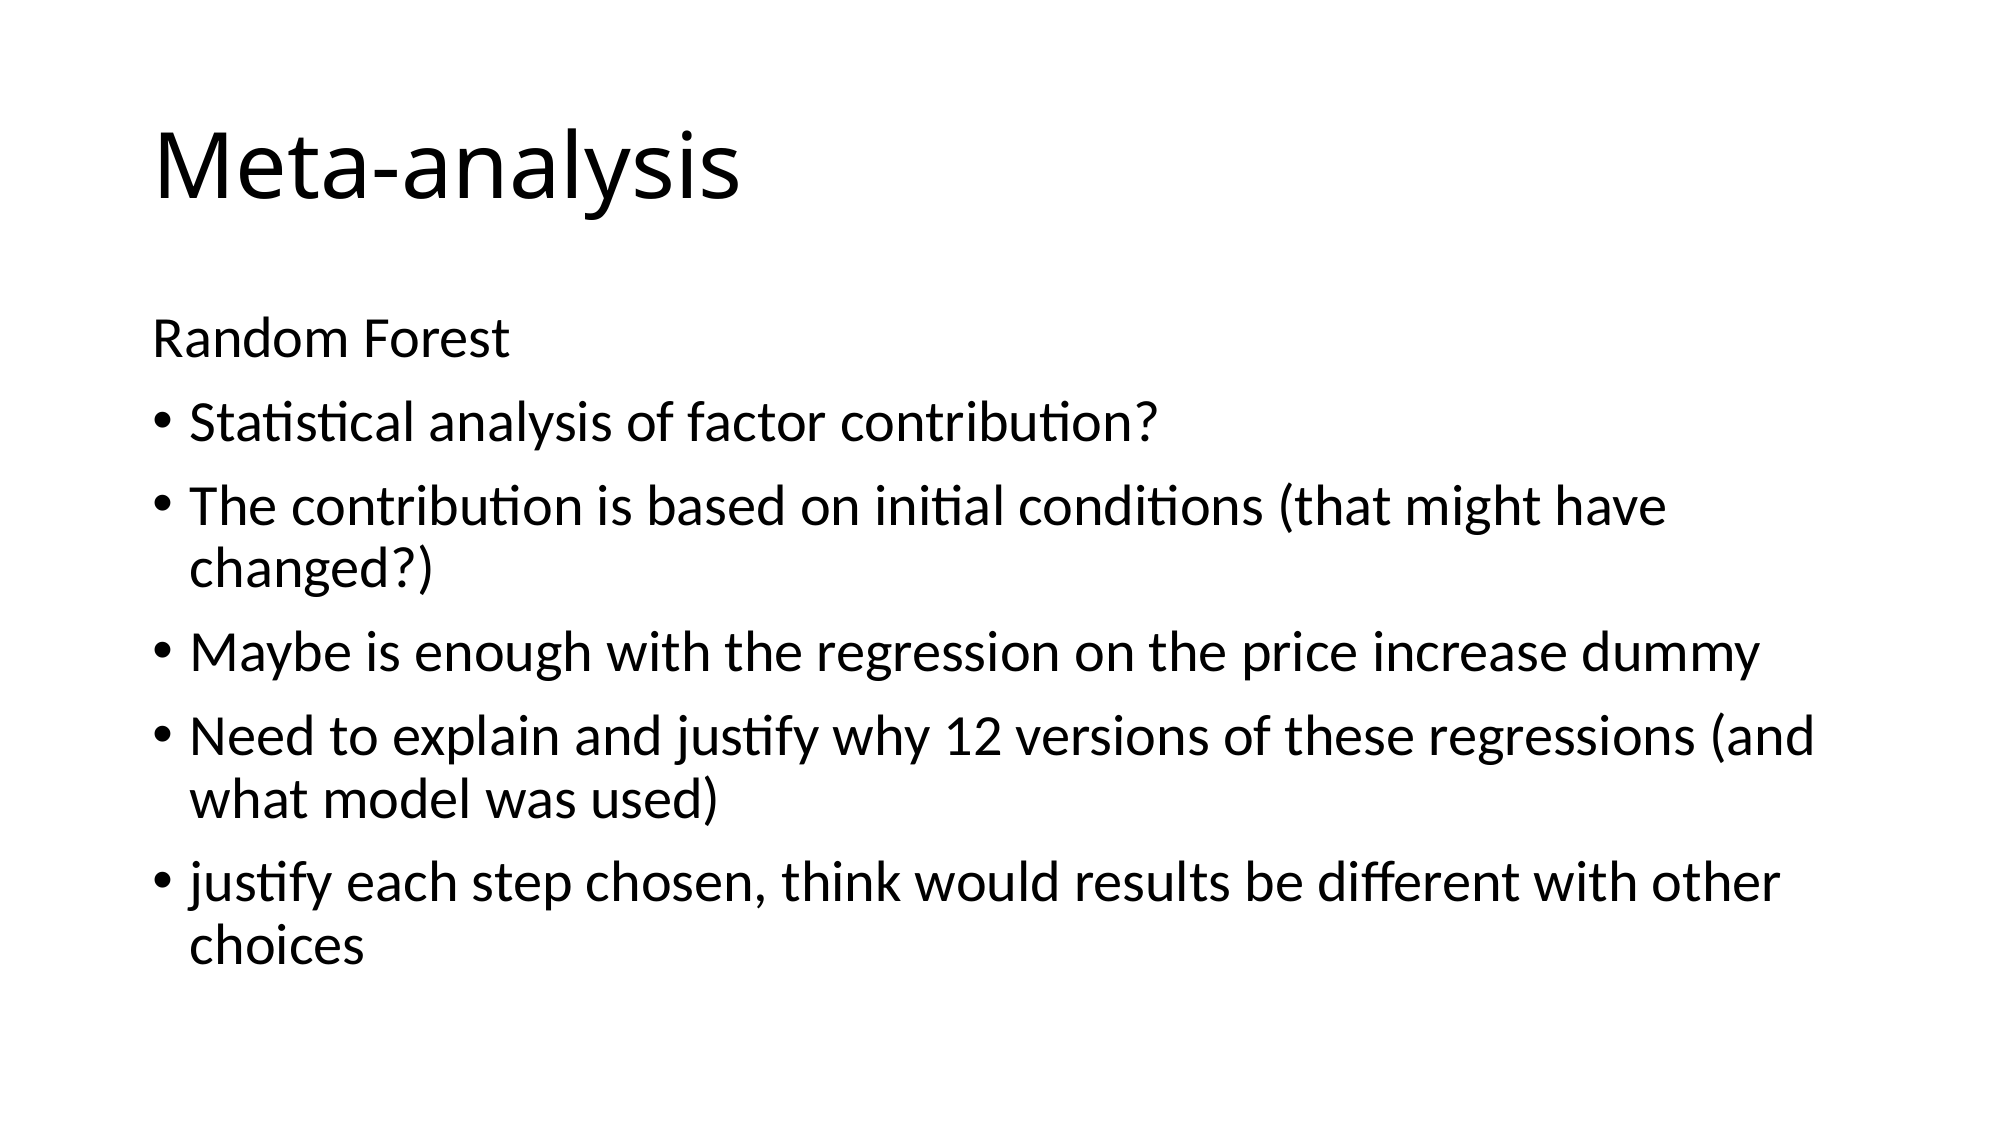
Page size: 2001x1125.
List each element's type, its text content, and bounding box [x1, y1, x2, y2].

list Random Forest Statistical analysis of factor contribution? The contribution is based on initial conditions (that might have changed?) Maybe is enough with the regression on the price increase dummy Need to explain and justify why 12 versions of these regressions (and what model was used) justify each step chosen, think would results be different with other choices [137, 299, 1863, 1014]
title Meta-analysis [137, 59, 1863, 278]
